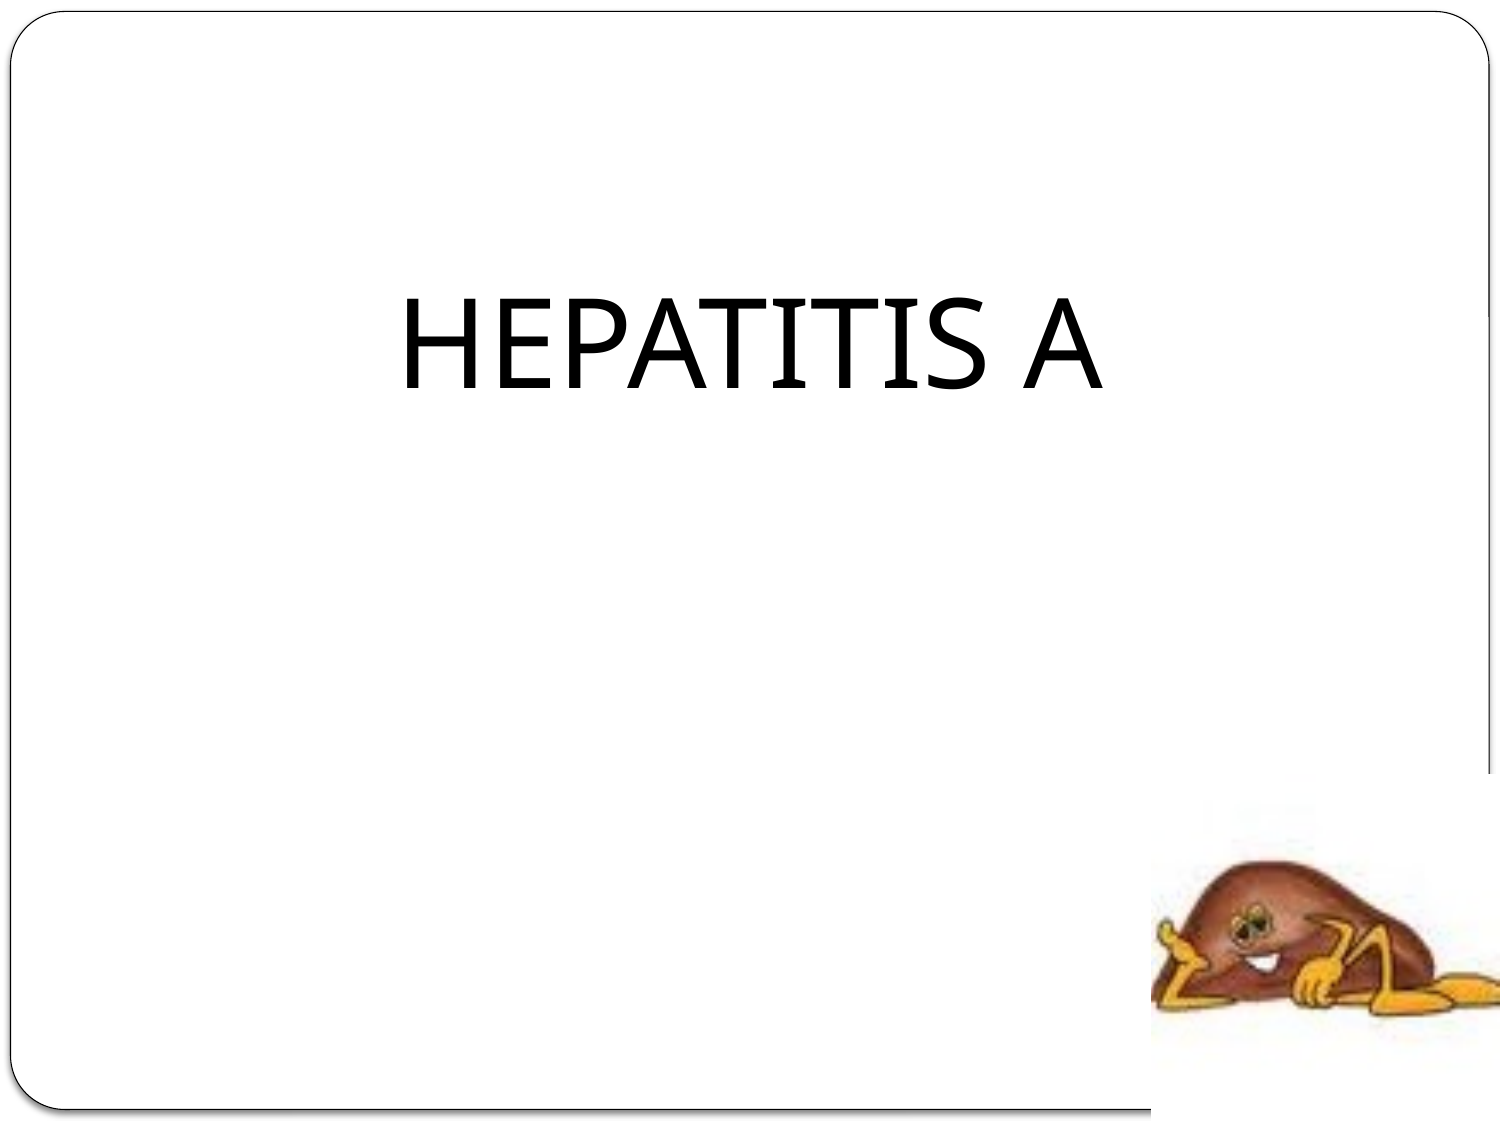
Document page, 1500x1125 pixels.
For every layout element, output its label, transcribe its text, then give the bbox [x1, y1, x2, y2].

list HEPATITIS A [75, 101, 1425, 1005]
picture [1151, 774, 1500, 1125]
